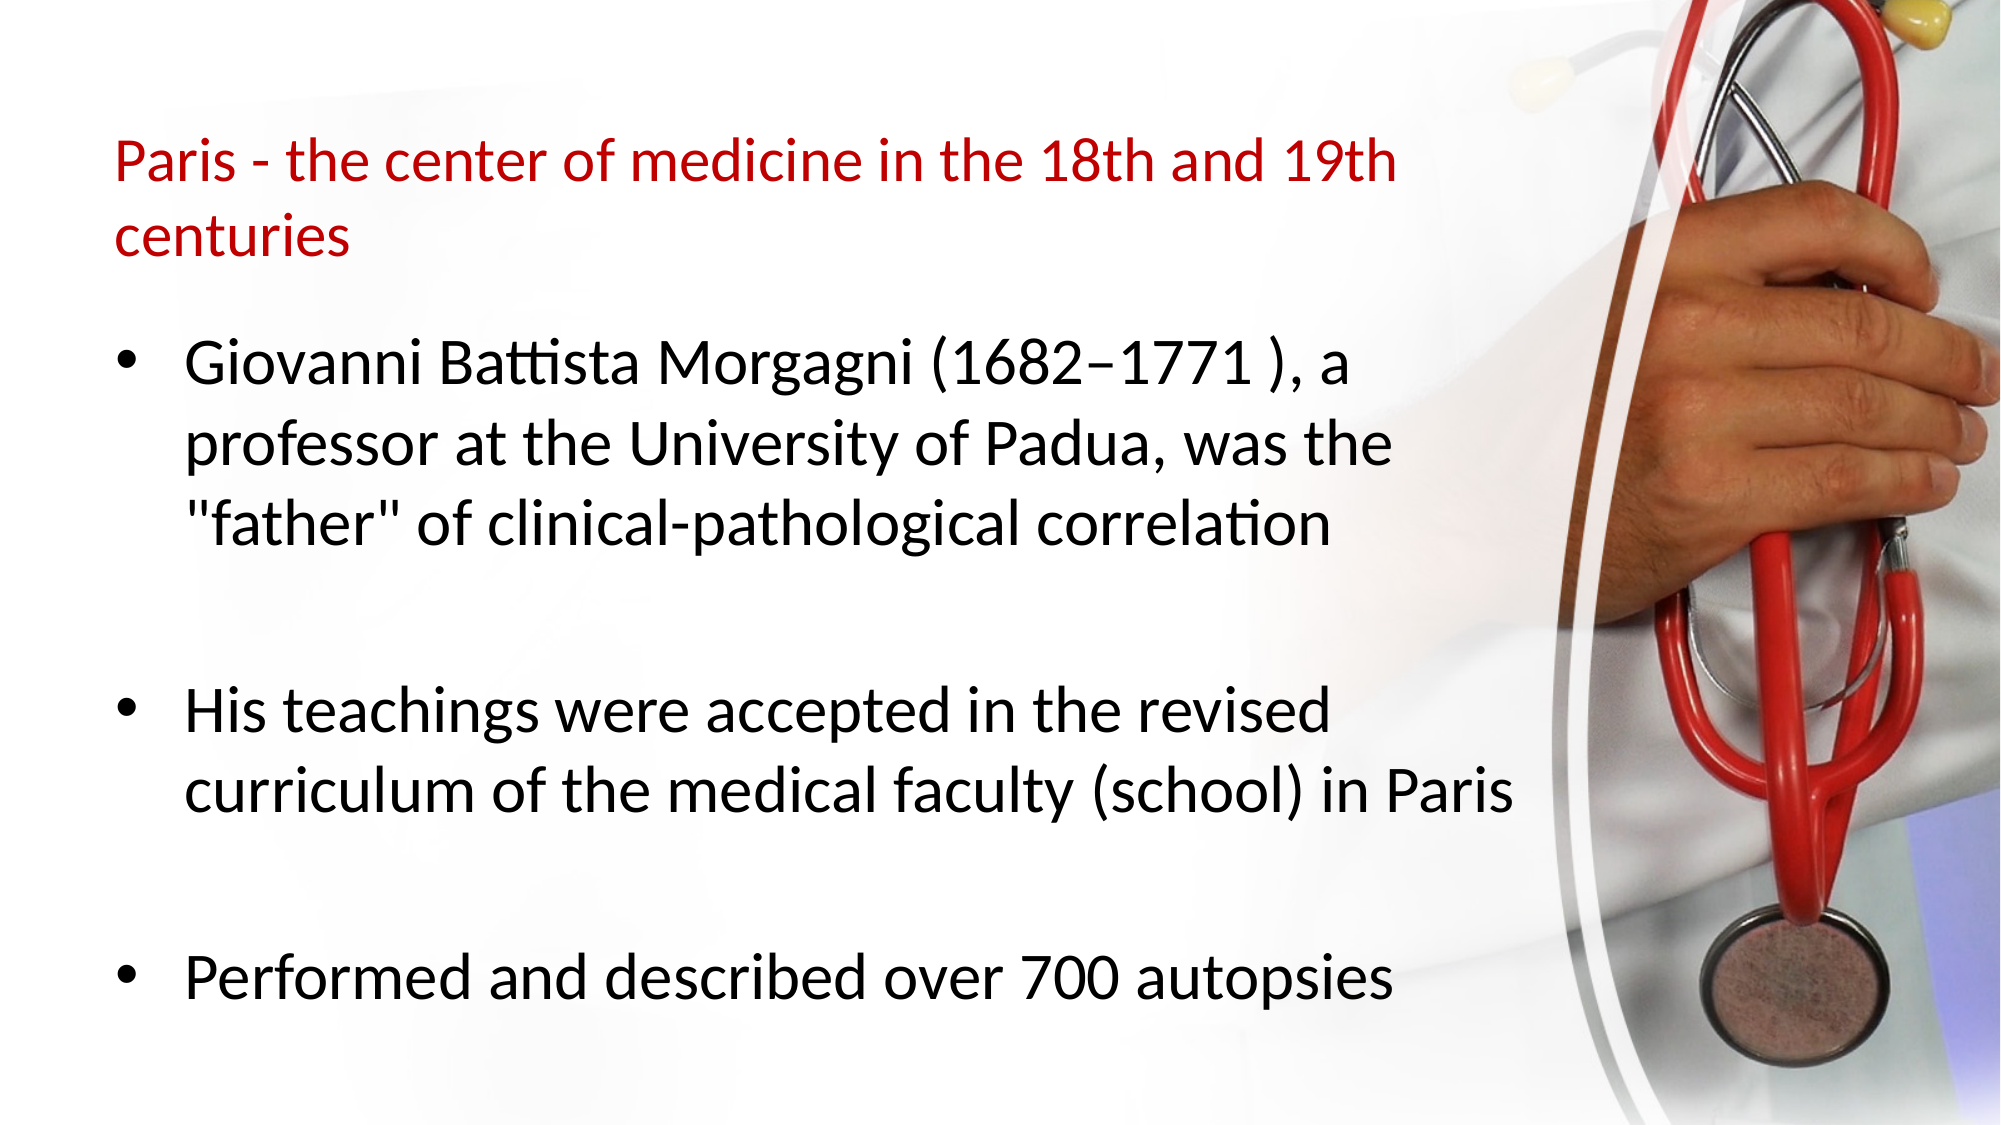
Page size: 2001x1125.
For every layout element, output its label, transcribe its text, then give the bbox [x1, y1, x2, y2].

picture [0, 0, 2001, 1125]
list Giovanni Battista Morgagni (1682–1771 ), a professor at the University of Padua, was the "father" of clinical-pathological correlation His teachings were accepted in the revised curriculum of the medical faculty (school) in Paris Performed and described over 700 autopsies [100, 310, 1537, 1065]
title Paris - the center of medicine in the 18th and 19th centuries [99, 110, 1540, 278]
